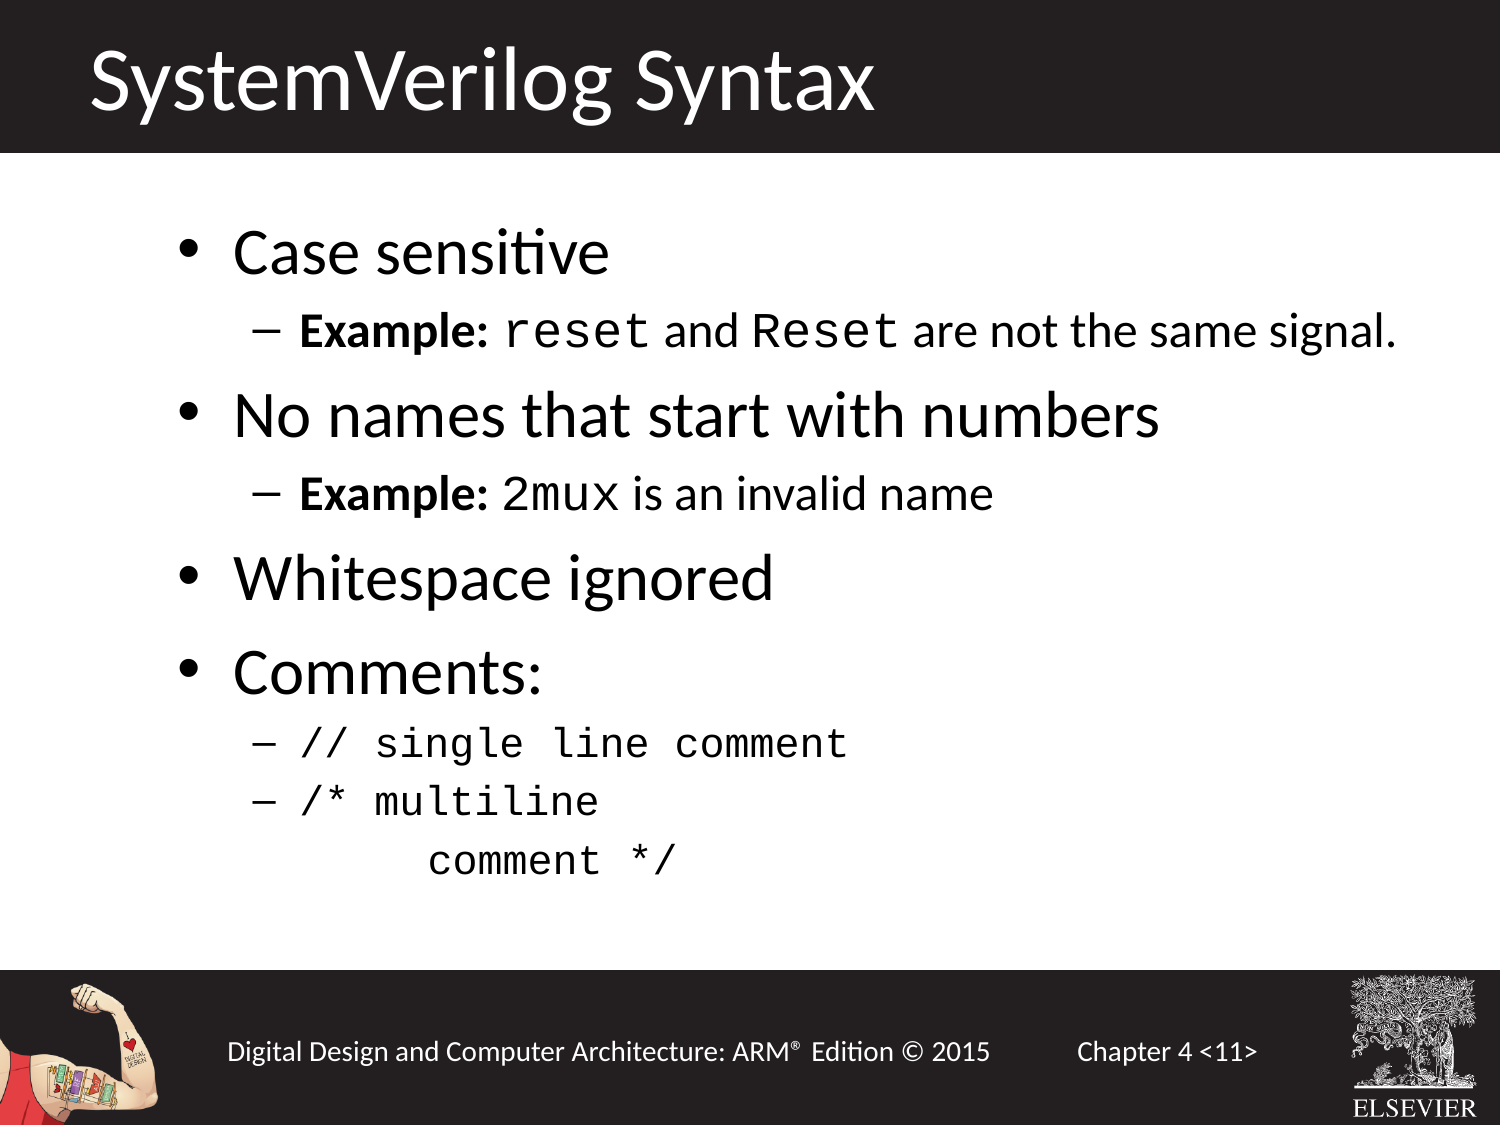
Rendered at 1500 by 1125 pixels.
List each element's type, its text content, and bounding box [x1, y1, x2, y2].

picture [0, 979, 163, 1125]
text_box SystemVerilog Syntax [75, 11, 1375, 136]
list Case sensitive Example: reset and Reset are not the same signal. No names that start with numbers Example: 2mux is an invalid name Whitespace ignored Comments: // single line comment /* multiline comment */ [162, 200, 1438, 1013]
picture [1350, 974, 1477, 1117]
